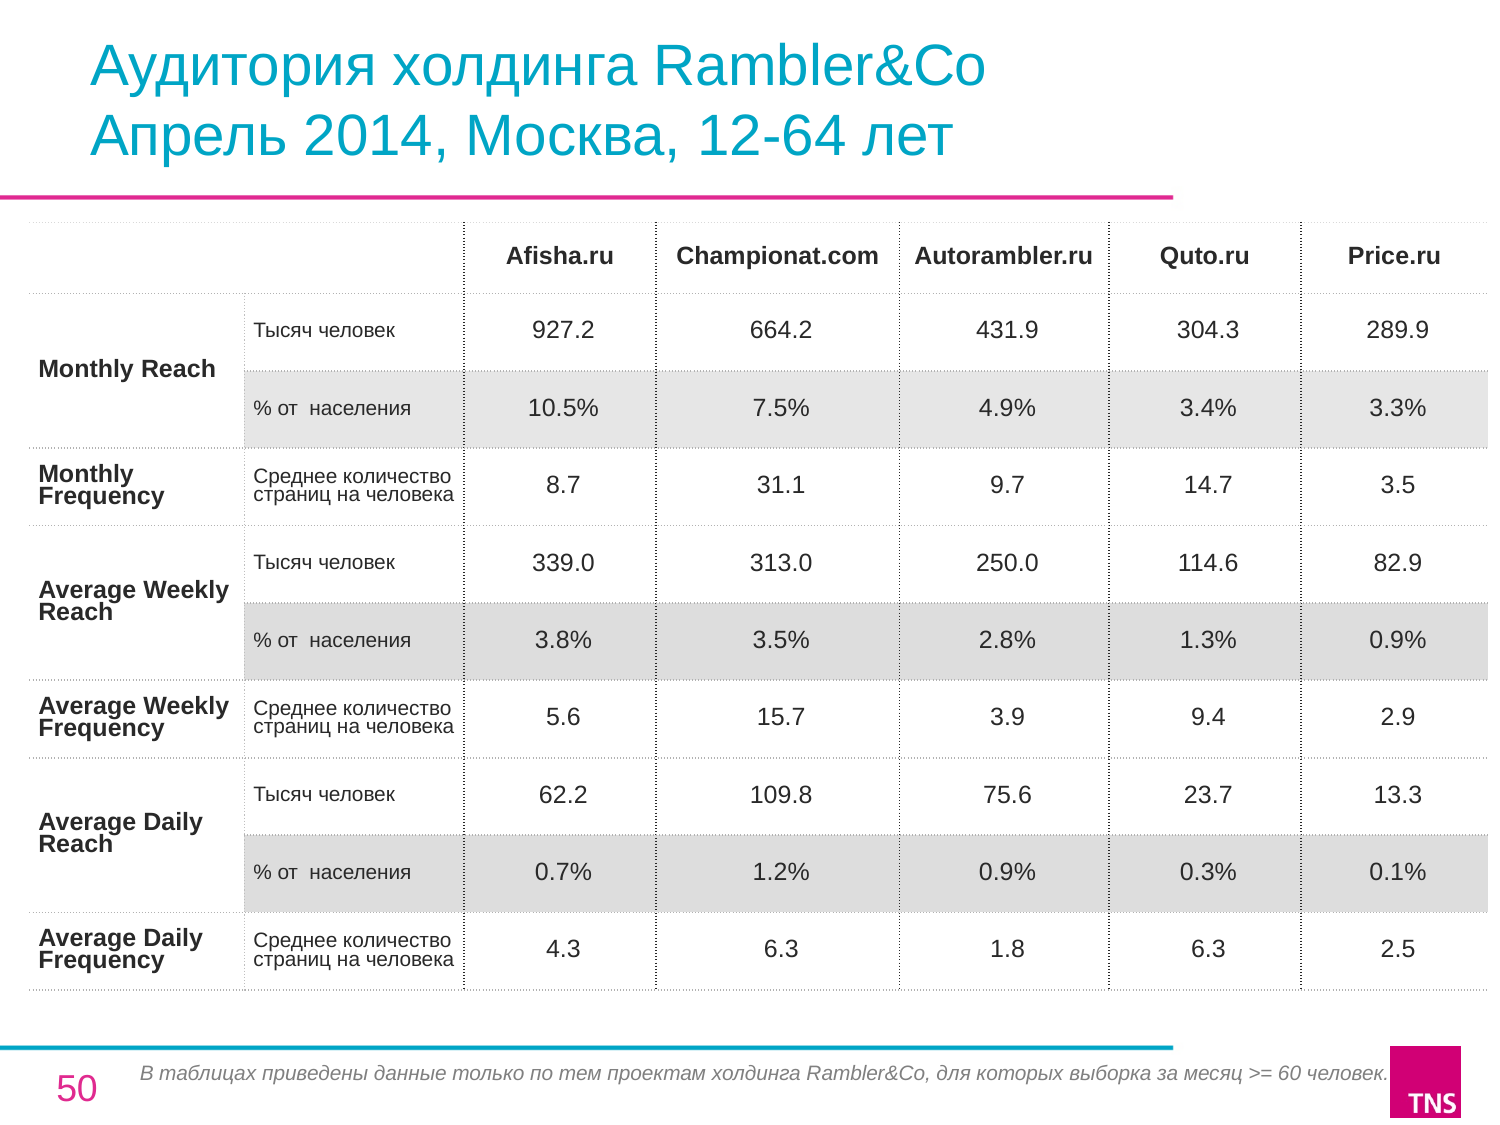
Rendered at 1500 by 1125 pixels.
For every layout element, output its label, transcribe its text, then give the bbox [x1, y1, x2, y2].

table_cell 664.2 [656, 294, 899, 371]
table_cell 4.9% [899, 371, 1109, 448]
table_cell 3.3% [1301, 371, 1488, 448]
table_header Quto.ru [1109, 223, 1301, 294]
table_cell 4.3 [464, 912, 656, 990]
table_cell 2.9 [1301, 680, 1488, 758]
table_cell 109.8 [656, 758, 899, 835]
table_cell 75.6 [899, 758, 1109, 835]
table_cell 82.9 [1301, 526, 1488, 603]
table_cell 339.0 [464, 526, 656, 603]
table_cell 3.5 [1301, 448, 1488, 526]
table_cell Тысяч человек [244, 526, 464, 603]
table_cell 927.2 [464, 294, 656, 371]
slide_number 50 [40, 1055, 392, 1125]
table_cell Тысяч человек [244, 758, 464, 835]
table_cell 1.3% [1109, 603, 1301, 680]
table_header Price.ru [1301, 223, 1488, 294]
table_cell % от населения [244, 835, 464, 912]
table_cell 6.3 [1109, 912, 1301, 990]
table_cell 8.7 [464, 448, 656, 526]
table_cell 3.5% [656, 603, 899, 680]
table_cell 2.5 [1301, 912, 1488, 990]
table_cell 10.5% [464, 371, 656, 448]
table_cell 9.4 [1109, 680, 1301, 758]
table_cell Average Daily Reach [29, 758, 244, 912]
table_cell 23.7 [1109, 758, 1301, 835]
table_cell 2.8% [899, 603, 1109, 680]
table_cell 289.9 [1301, 294, 1488, 371]
table_cell Average Weekly Reach [29, 526, 244, 680]
table_cell 13.3 [1301, 758, 1488, 835]
table_cell 0.1% [1301, 835, 1488, 912]
table_header [29, 223, 464, 294]
table_cell 15.7 [656, 680, 899, 758]
table_cell 313.0 [656, 526, 899, 603]
table_cell 0.9% [1301, 603, 1488, 680]
table_cell 62.2 [464, 758, 656, 835]
table_cell Average Weekly Frequency [29, 680, 244, 758]
table_cell 304.3 [1109, 294, 1301, 371]
table_cell Среднее количество страниц на человека [244, 448, 464, 526]
title Аудитория холдинга Rambler&Co Апрель 2014, Москва, 12-64 лет [74, 8, 1476, 187]
table_header Autorambler.ru [899, 223, 1109, 294]
table_cell 3.9 [899, 680, 1109, 758]
table_cell % от населения [244, 371, 464, 448]
table_cell 250.0 [899, 526, 1109, 603]
table_cell 0.3% [1109, 835, 1301, 912]
table_cell 5.6 [464, 680, 656, 758]
table_cell 0.7% [464, 835, 656, 912]
table_header Championat.com [656, 223, 899, 294]
picture [0, 0, 1500, 1125]
text_box В таблицах приведены данные только по тем проектам холдинга Rambler&Co, для которых выборка за месяц >= 60 человек. [124, 1052, 1463, 1092]
table_cell 3.4% [1109, 371, 1301, 448]
table_header Afisha.ru [464, 223, 656, 294]
table_cell 3.8% [464, 603, 656, 680]
table_cell Тысяч человек [244, 294, 464, 371]
table_cell Average Daily Frequency [29, 912, 244, 990]
table_cell Monthly Frequency [29, 448, 244, 526]
table_cell 0.9% [899, 835, 1109, 912]
table_cell 1.2% [656, 835, 899, 912]
table_cell 31.1 [656, 448, 899, 526]
table_cell % от населения [244, 603, 464, 680]
table_cell 114.6 [1109, 526, 1301, 603]
table_cell 1.8 [899, 912, 1109, 990]
table_cell Среднее количество страниц на человека [244, 912, 464, 990]
table_cell 6.3 [656, 912, 899, 990]
table_cell 7.5% [656, 371, 899, 448]
table_cell 14.7 [1109, 448, 1301, 526]
table_cell 431.9 [899, 294, 1109, 371]
table_cell Monthly Reach [29, 294, 244, 448]
table_cell Среднее количество страниц на человека [244, 680, 464, 758]
table_cell 9.7 [899, 448, 1109, 526]
